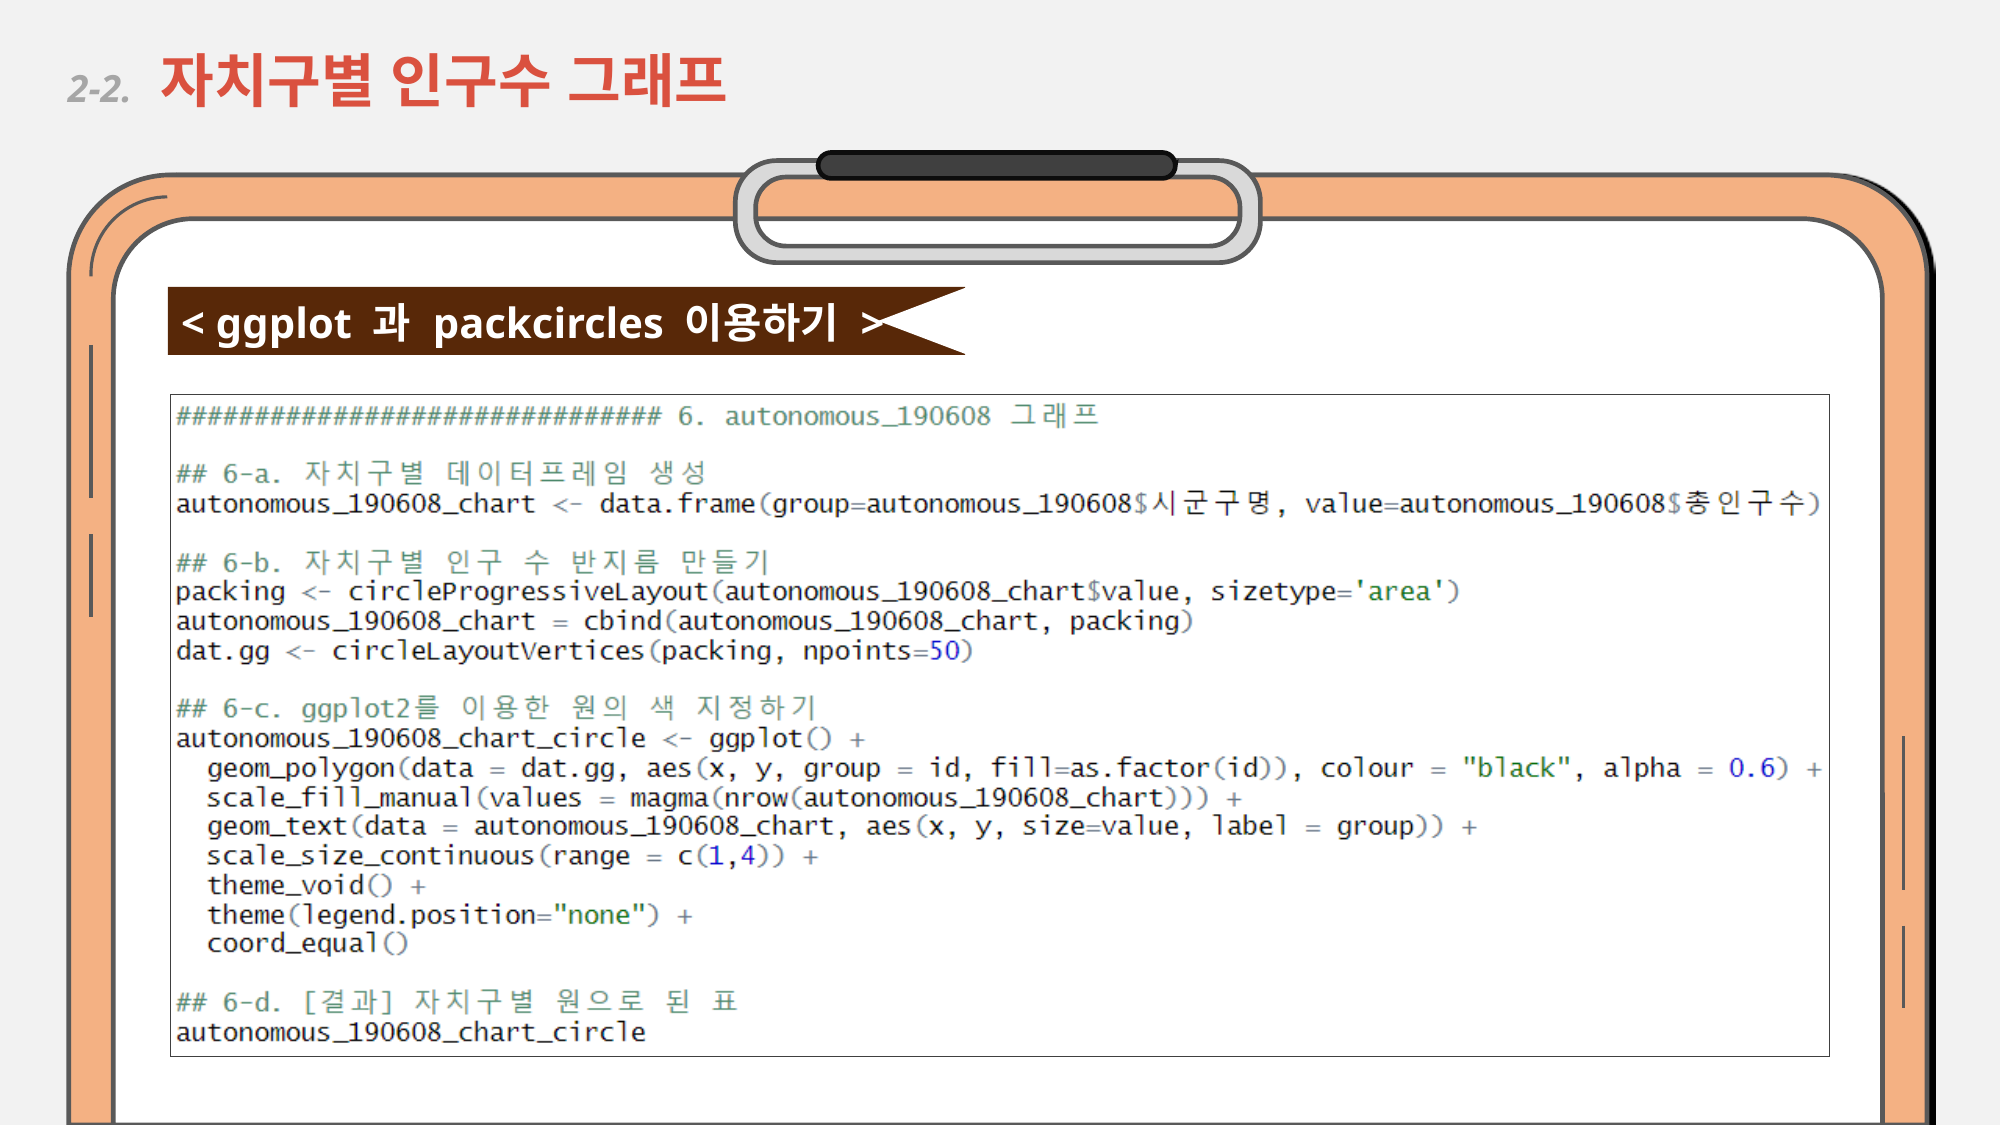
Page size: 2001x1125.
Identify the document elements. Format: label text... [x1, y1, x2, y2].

picture [170, 394, 1830, 1057]
text_box 2-2. 자치구별 인구수 그래프 [53, 1, 1060, 122]
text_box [167, 286, 968, 355]
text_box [68, 152, 1928, 1125]
